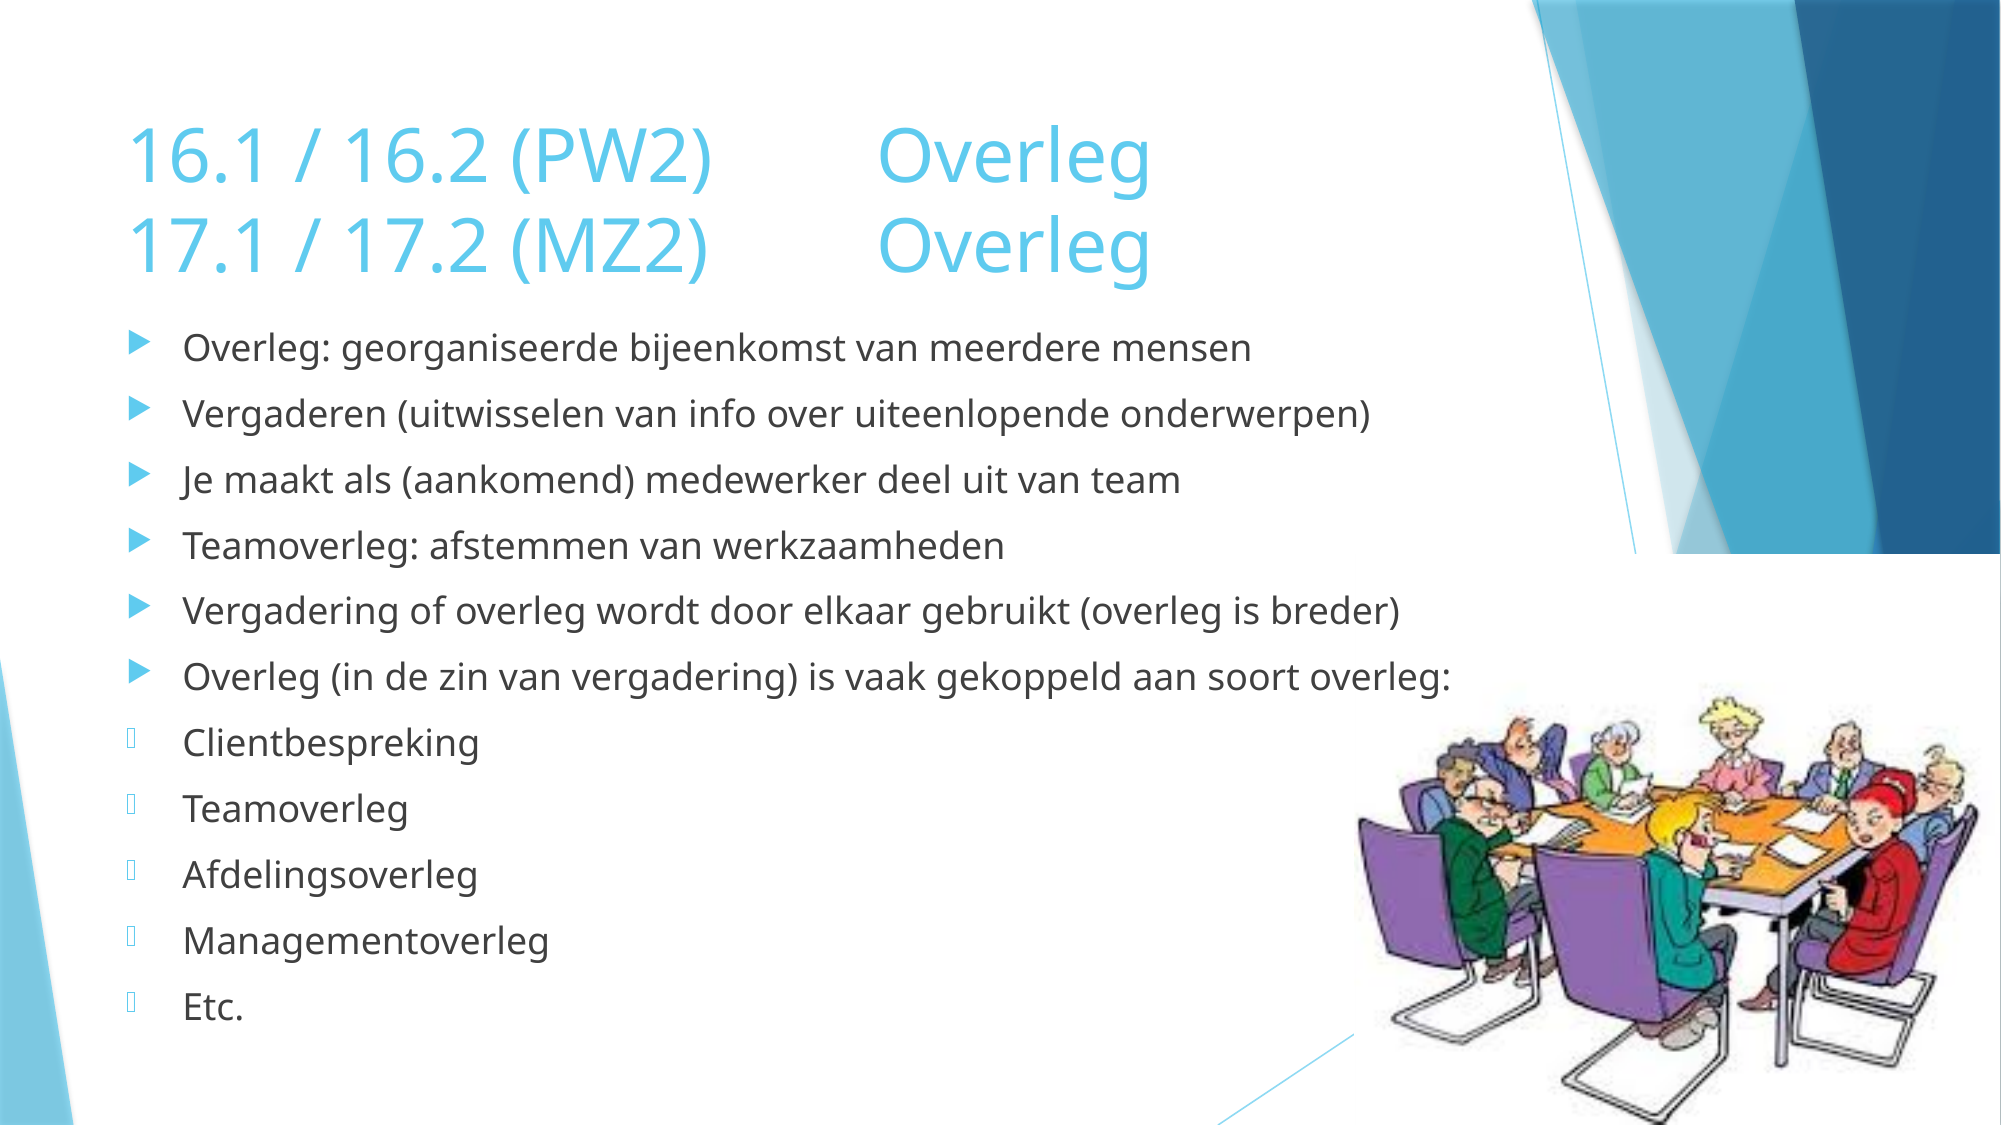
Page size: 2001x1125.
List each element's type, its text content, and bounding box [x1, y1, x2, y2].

list Overleg: georganiseerde bijeenkomst van meerdere mensen Vergaderen (uitwisselen van info over uiteenlopende onderwerpen) Je maakt als (aankomend) medewerker deel uit van team Teamoverleg: afstemmen van werkzaamheden Vergadering of overleg wordt door elkaar gebruikt (overleg is breder) Overleg (in de zin van vergadering) is vaak gekoppeld aan soort overleg: Clientbespreking Teamoverleg Afdelingsoverleg Managementoverleg Etc. [111, 316, 1522, 1125]
title 16.1 / 16.2 (PW2) Overleg 17.1 / 17.2 (MZ2) Overleg [111, 99, 1522, 316]
picture [1353, 554, 2000, 1125]
